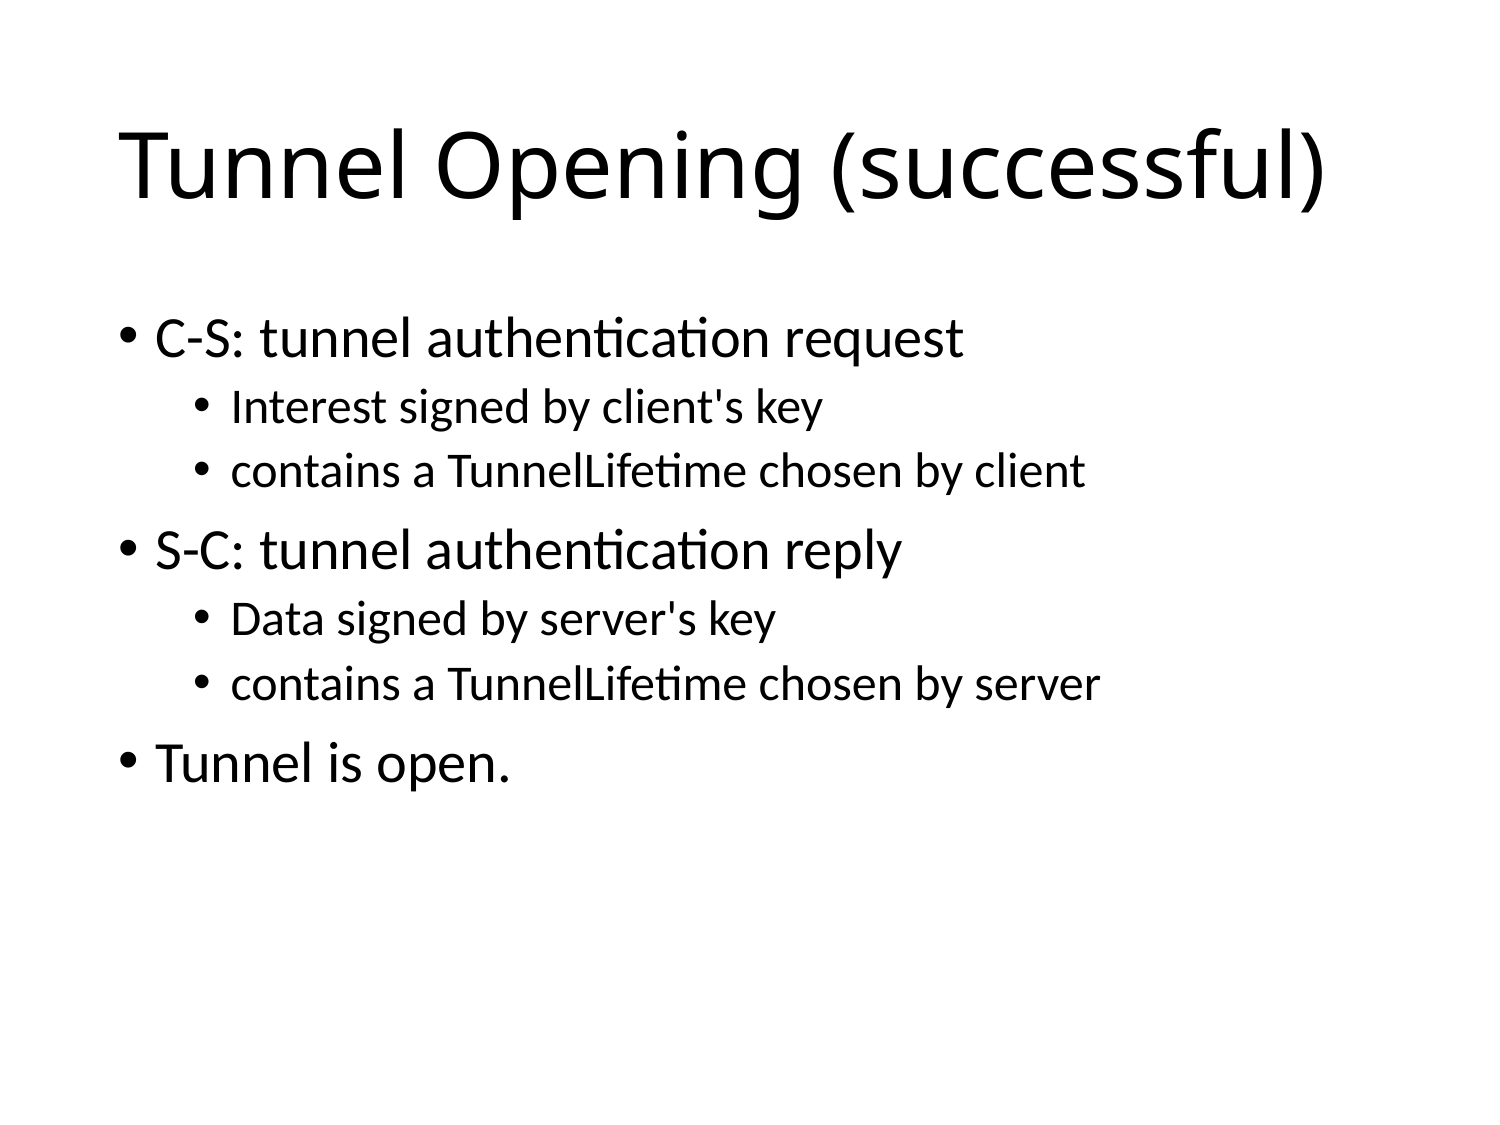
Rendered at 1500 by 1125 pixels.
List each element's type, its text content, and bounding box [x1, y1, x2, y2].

title Tunnel Opening (successful) [103, 59, 1397, 278]
list C-S: tunnel authentication request Interest signed by client's key contains a TunnelLifetime chosen by client S-C: tunnel authentication reply Data signed by server's key contains a TunnelLifetime chosen by server Tunnel is open. [103, 299, 1397, 1014]
